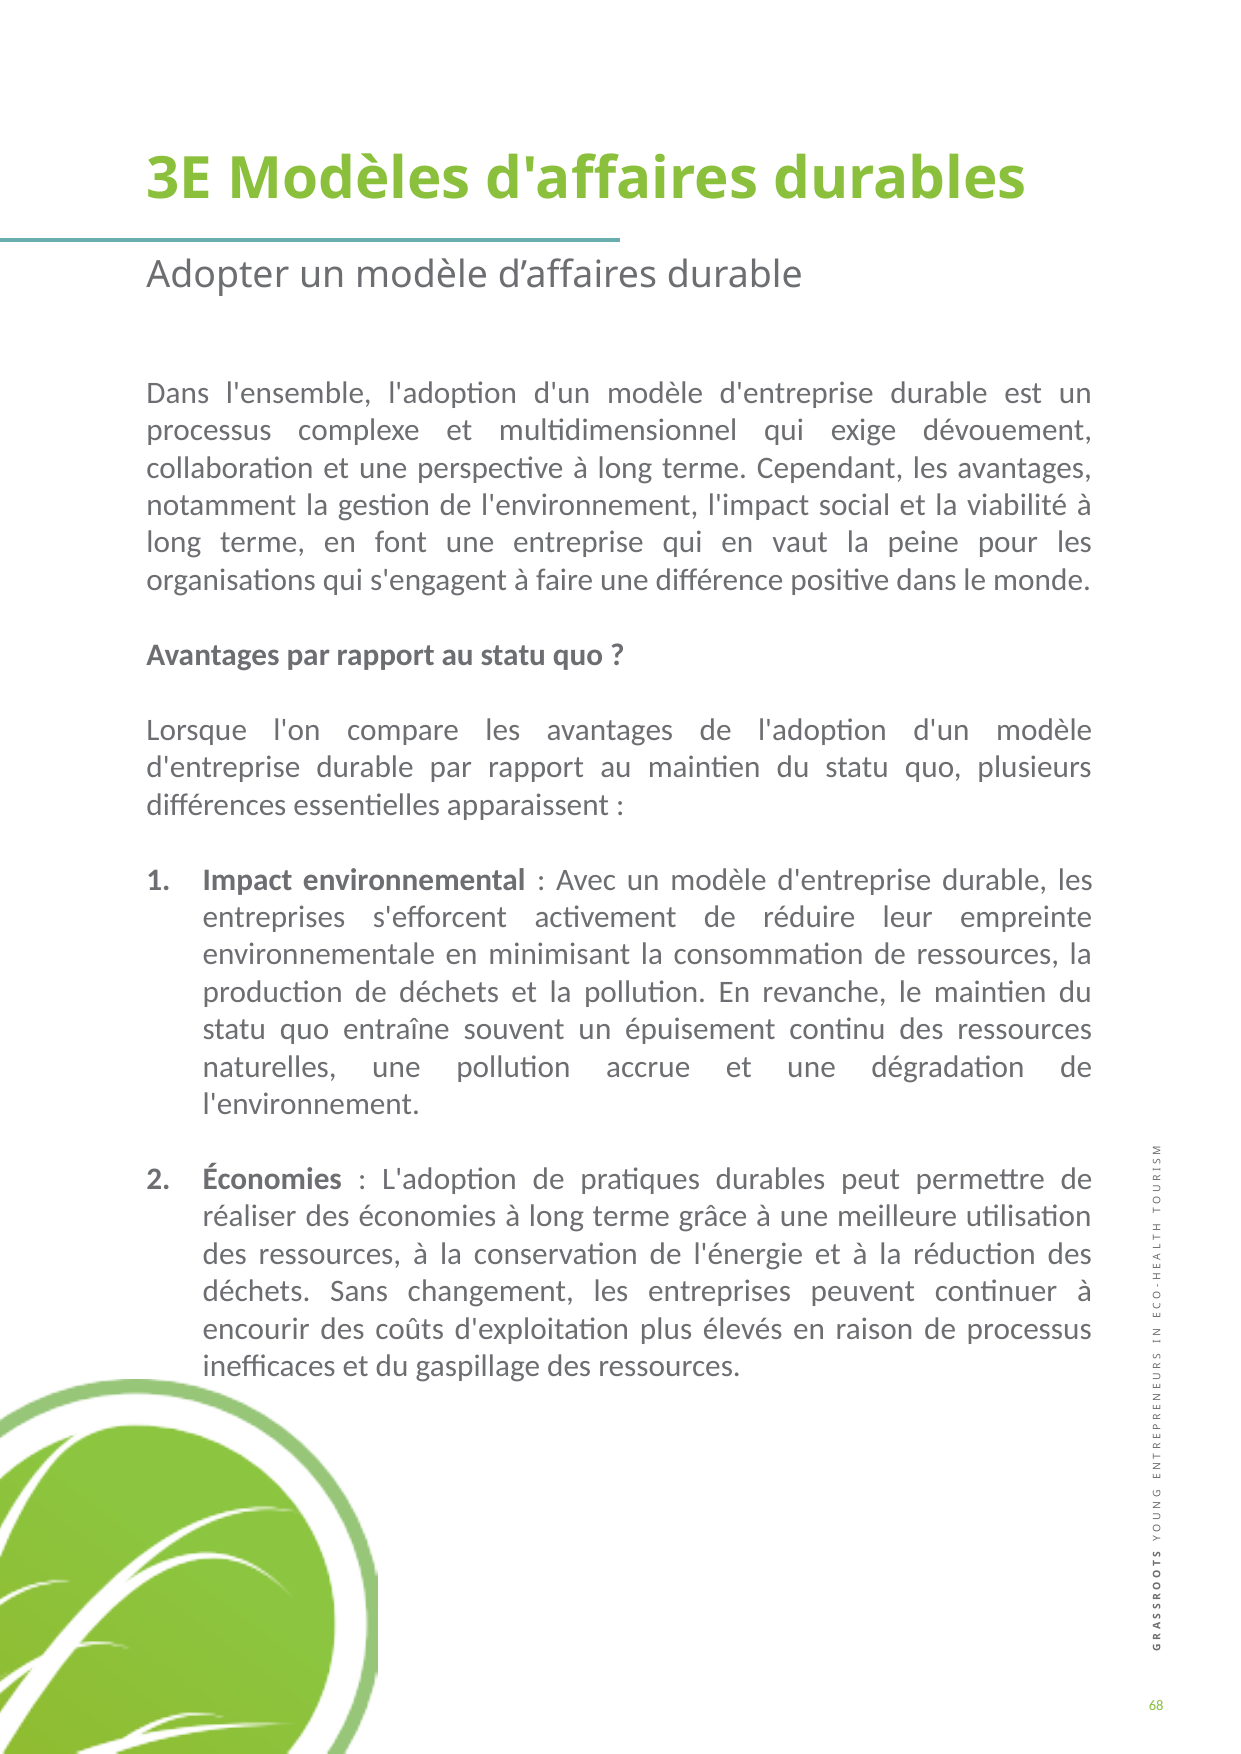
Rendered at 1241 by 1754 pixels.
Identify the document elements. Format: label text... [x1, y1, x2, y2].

list Dans l'ensemble, l'adoption d'un modèle d'entreprise durable est un processus complexe et multidimensionnel qui exige dévouement, collaboration et une perspective à long terme. Cependant, les avantages, notamment la gestion de l'environnement, l'impact social et la viabilité à long terme, en font une entreprise qui en vaut la peine pour les organisations qui s'engagent à faire une différence positive dans le monde. Avantages par rapport au statu quo ? Lorsque l'on compare les avantages de l'adoption d'un modèle d'entreprise durable par rapport au maintien du statu quo, plusieurs différences essentielles apparaissent : Impact environnemental : Avec un modèle d'entreprise durable, les entreprises s'efforcent activement de réduire leur empreinte environnementale en minimisant la consommation de ressources, la production de déchets et la pollution. En revanche, le maintien du statu quo entraîne souvent un épuisement continu des ressources naturelles, une pollution accrue et une dégradation de l'environnement. Économies : L'adoption de pratiques durables peut permettre de réaliser des économies à long terme grâce à une meilleure utilisation des ressources, à la conservation de l'énergie et à la réduction des déchets. Sans changement, les entreprises peuvent continuer à encourir des coûts d'exploitation plus élevés en raison de processus inefficaces et du gaspillage des ressources. [131, 371, 1109, 1579]
slide_number 68 [1125, 1666, 1187, 1743]
list 3E Modèles d'affaires durables [131, 132, 1109, 242]
text_box [320, 615, 351, 664]
list Adopter un modèle d’affaires durable [131, 242, 1109, 371]
